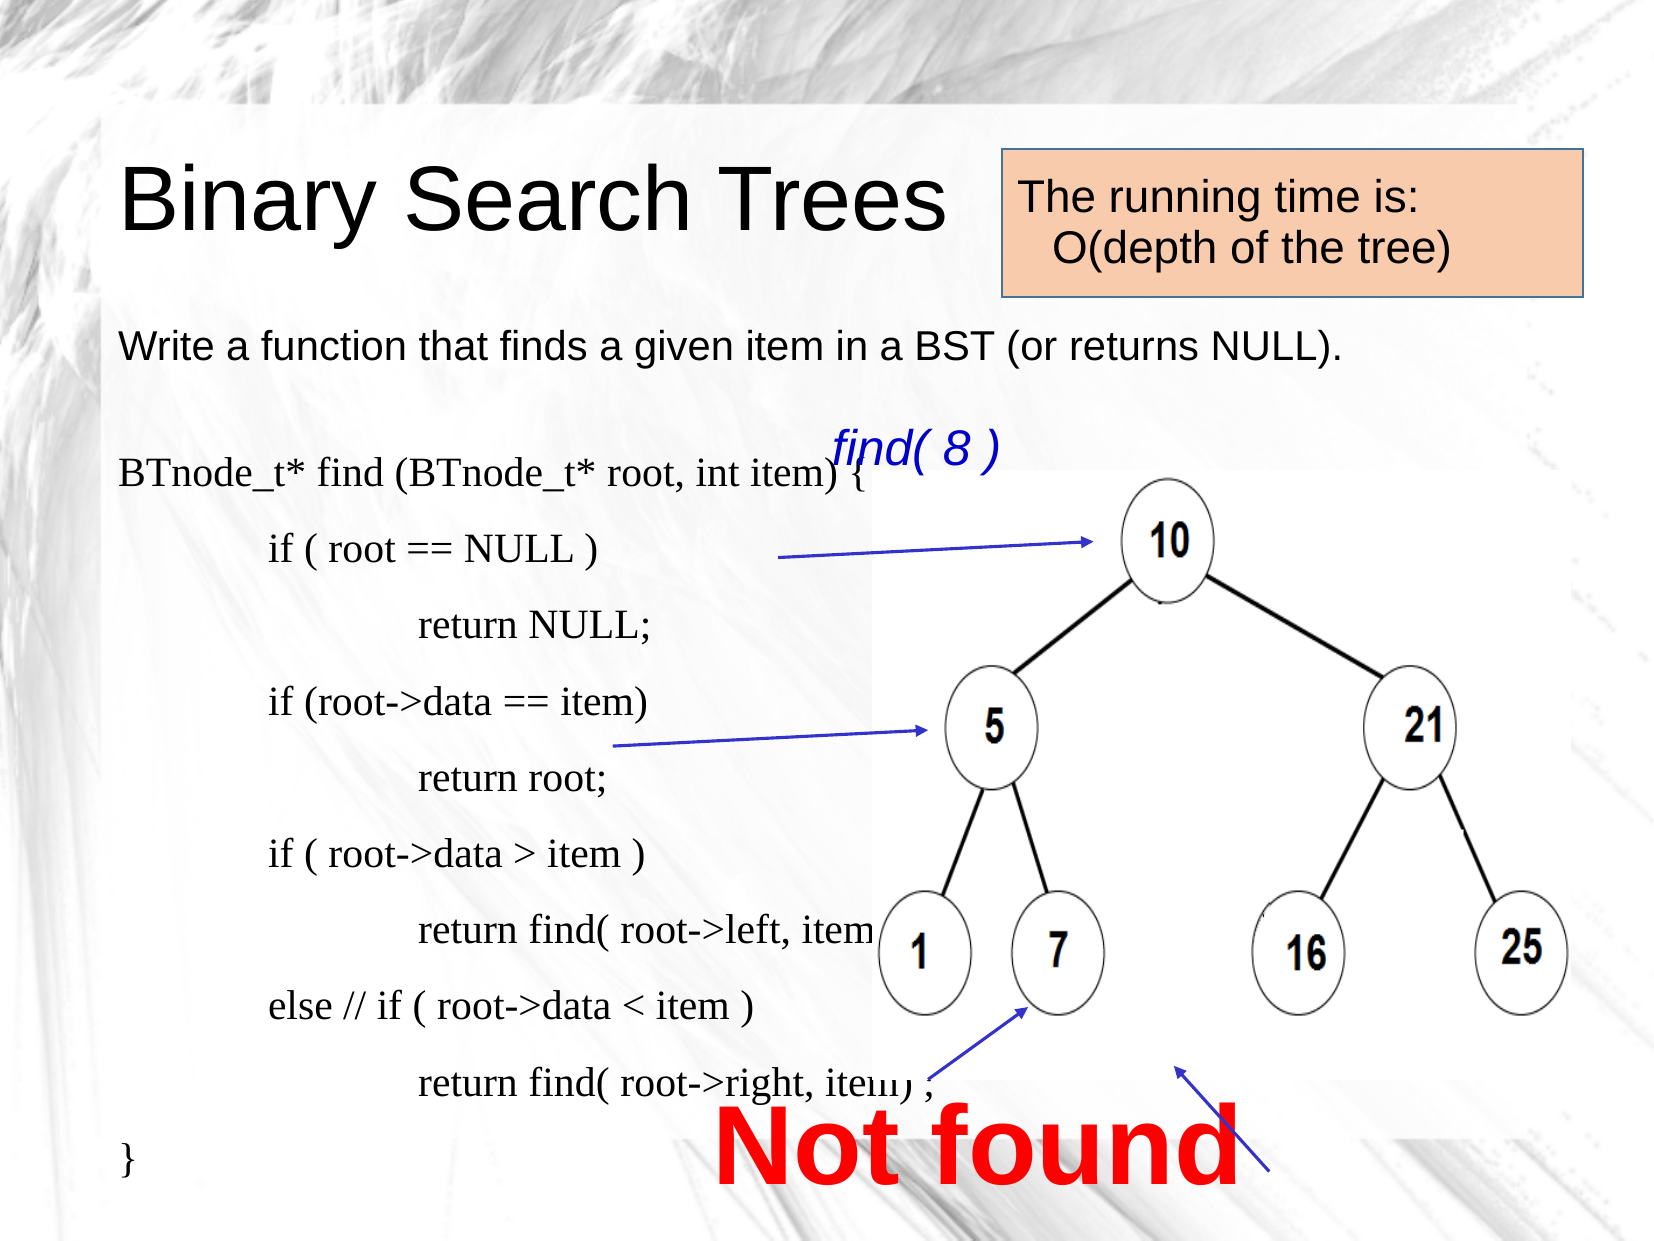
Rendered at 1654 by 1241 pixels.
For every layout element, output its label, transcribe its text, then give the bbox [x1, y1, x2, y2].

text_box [1173, 1065, 1270, 1172]
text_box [612, 730, 929, 747]
text_box The running time is: O(depth of the tree) [1001, 148, 1584, 298]
text_box find( 8 ) [817, 413, 1055, 484]
picture [0, 0, 1654, 1241]
list Write a function that finds a given item in a BST (or returns NULL). BTnode_t* find (BTnode_t* root, int item) { if ( root == NULL ) return NULL; if (root->data == item) return root; if ( root->data > item ) return find( root->left, item) ; else // if ( root->data < item ) return find( root->right, item) ; } [118, 319, 1571, 1109]
text_box Not found [697, 1076, 1259, 1218]
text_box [928, 1007, 1029, 1080]
title Binary Search Trees [118, 93, 1506, 299]
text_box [778, 541, 1094, 558]
